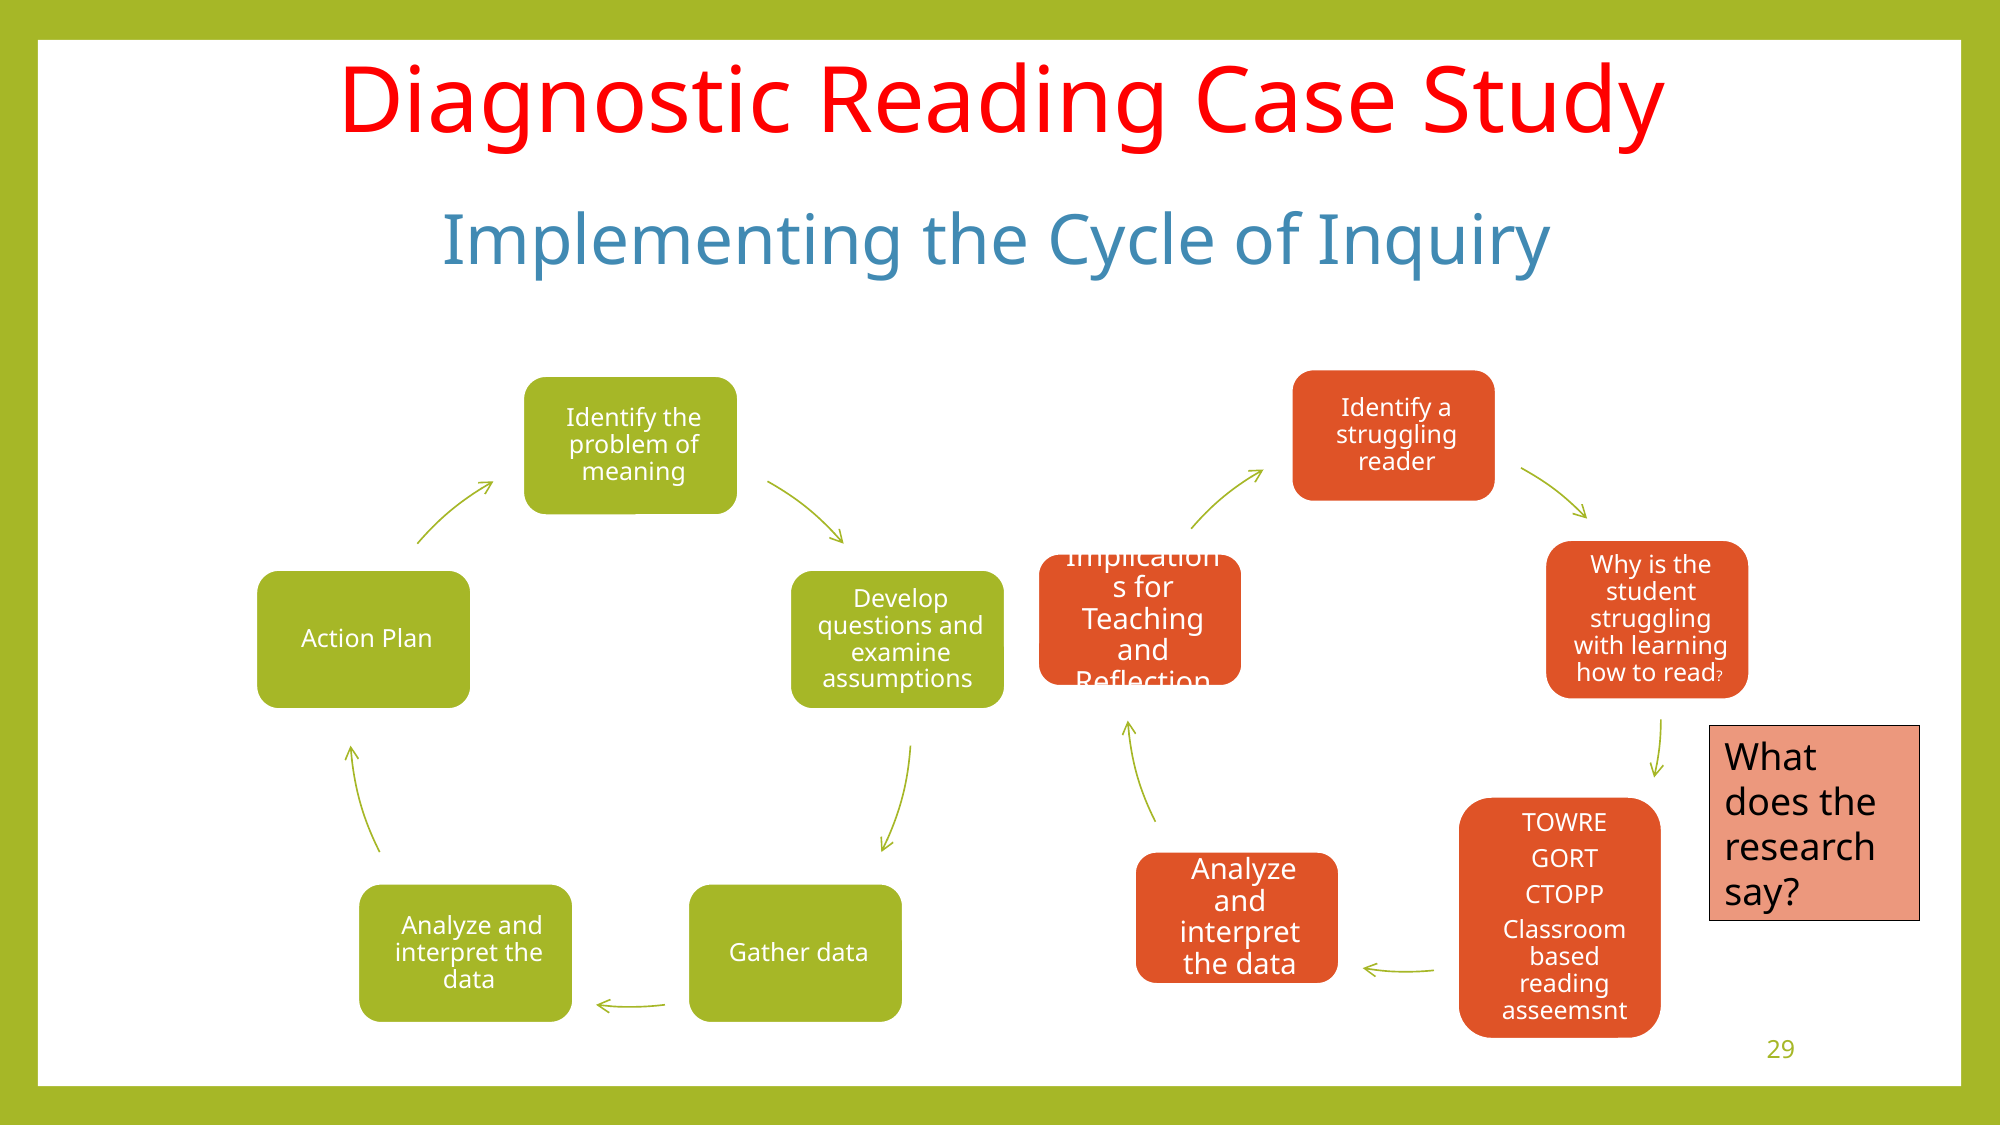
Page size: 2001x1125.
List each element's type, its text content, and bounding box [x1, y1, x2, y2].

slide_number 29 [1756, 1020, 1811, 1081]
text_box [255, 324, 1006, 1084]
list Implementing the Cycle of Inquiry [409, 197, 1602, 351]
text_box What does the research say? [1756, 725, 1920, 921]
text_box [1037, 324, 1751, 1084]
title Diagnostic Reading Case Study [322, 30, 1710, 175]
